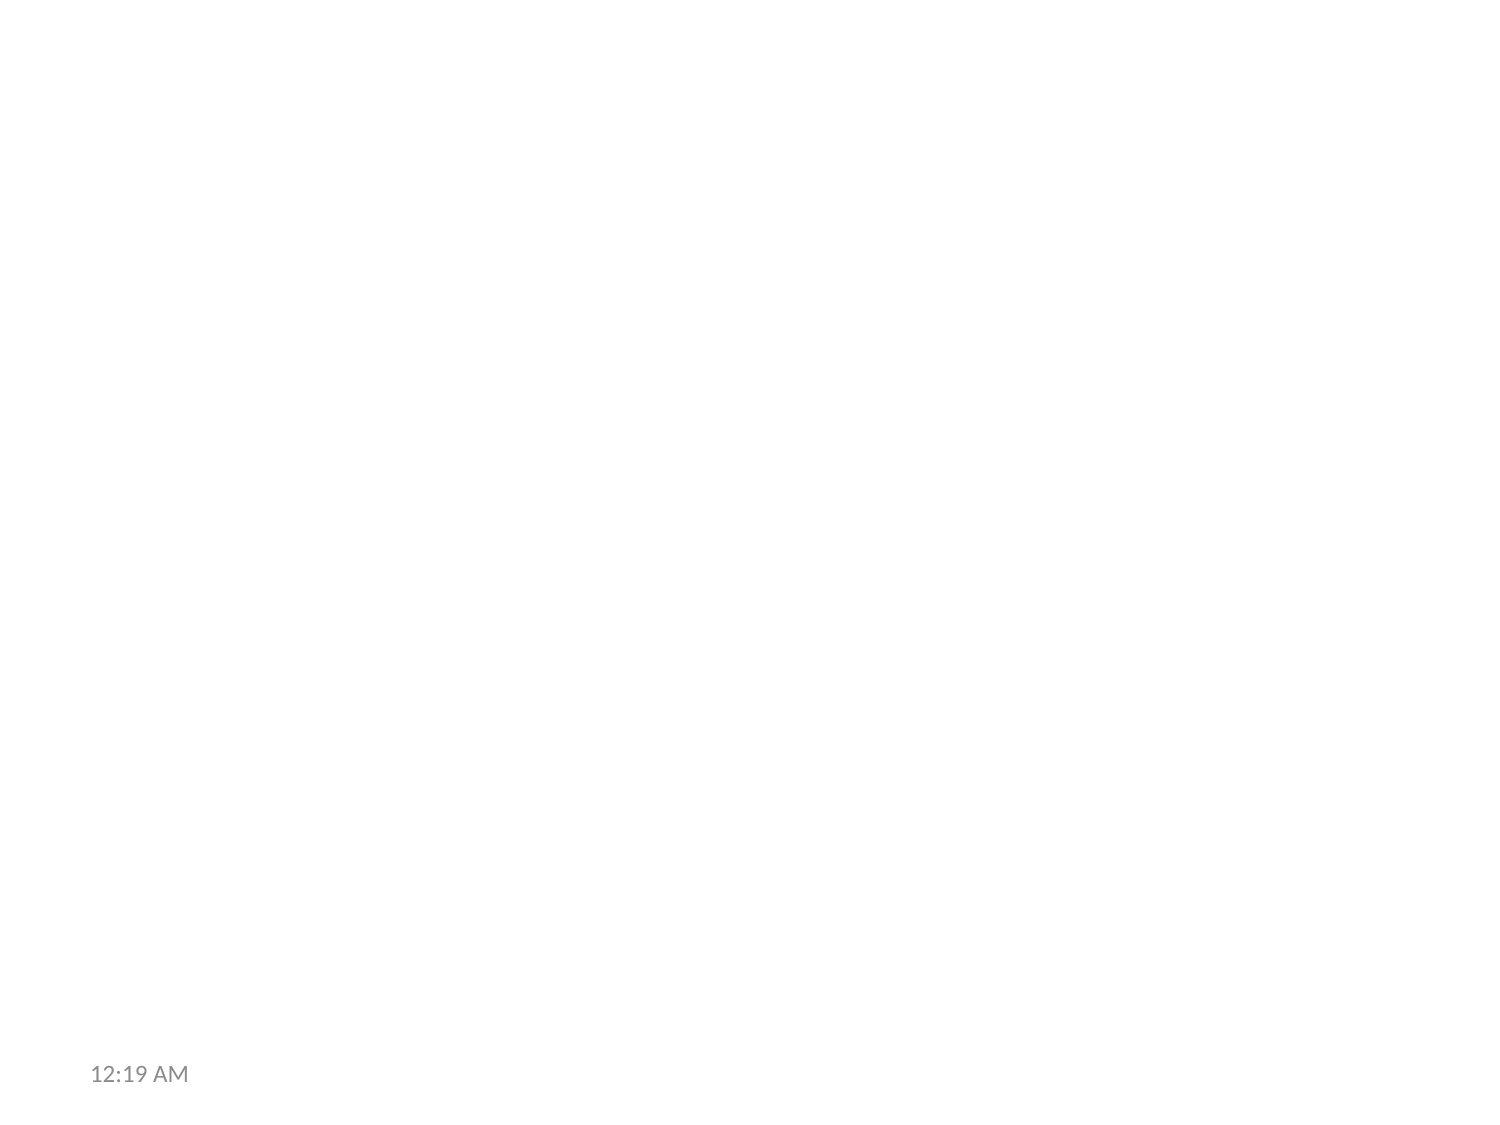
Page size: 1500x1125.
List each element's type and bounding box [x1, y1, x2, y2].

slide_number [75, 1042, 425, 1103]
